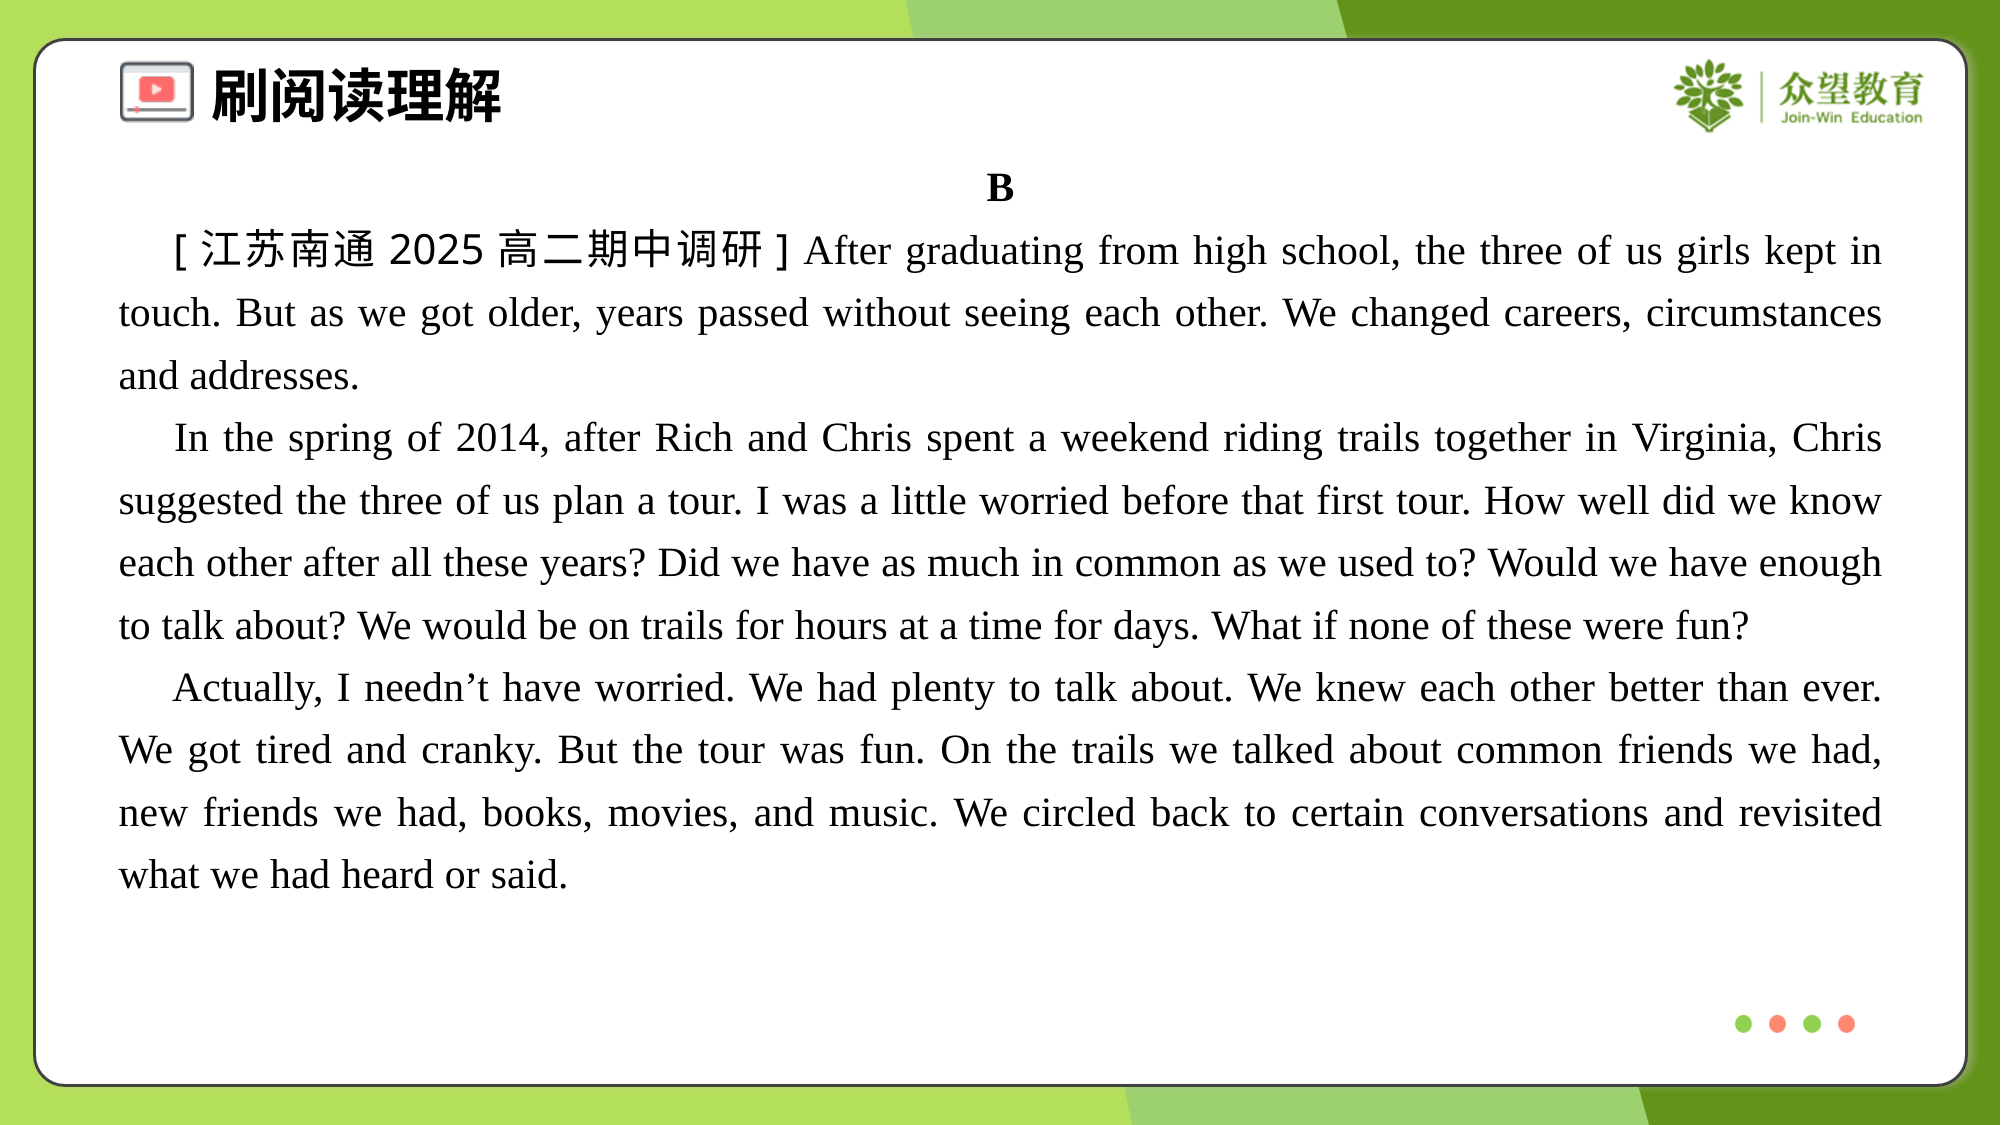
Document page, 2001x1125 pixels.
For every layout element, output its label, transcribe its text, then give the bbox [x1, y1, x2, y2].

picture [0, 0, 2000, 1125]
text_box B [江苏南通2025高二期中调研] After graduating from high school, the three of us girls kept in touch. But as we got older, years passed without seeing each other. We changed careers, circumstances and addresses. In the spring of 2014, after Rich and Chris spent a weekend riding trails together in Virginia, Chris suggested the three of us plan a tour. I was a little worried before that first tour. How well did we know each other after all these years? Did we have as much in common as we used to? Would we have enough to talk about? We would be on trails for hours at a time for days. What if none of these were fun? Actually, I needn’t have worried. We had plenty to talk about. We knew each other better than ever. We got tired and cranky. But the tour was fun. On the trails we talked about common friends we had, new friends we had, books, movies, and music. We circled back to certain conversations and revisited what we had heard or said. [118, 147, 1883, 961]
